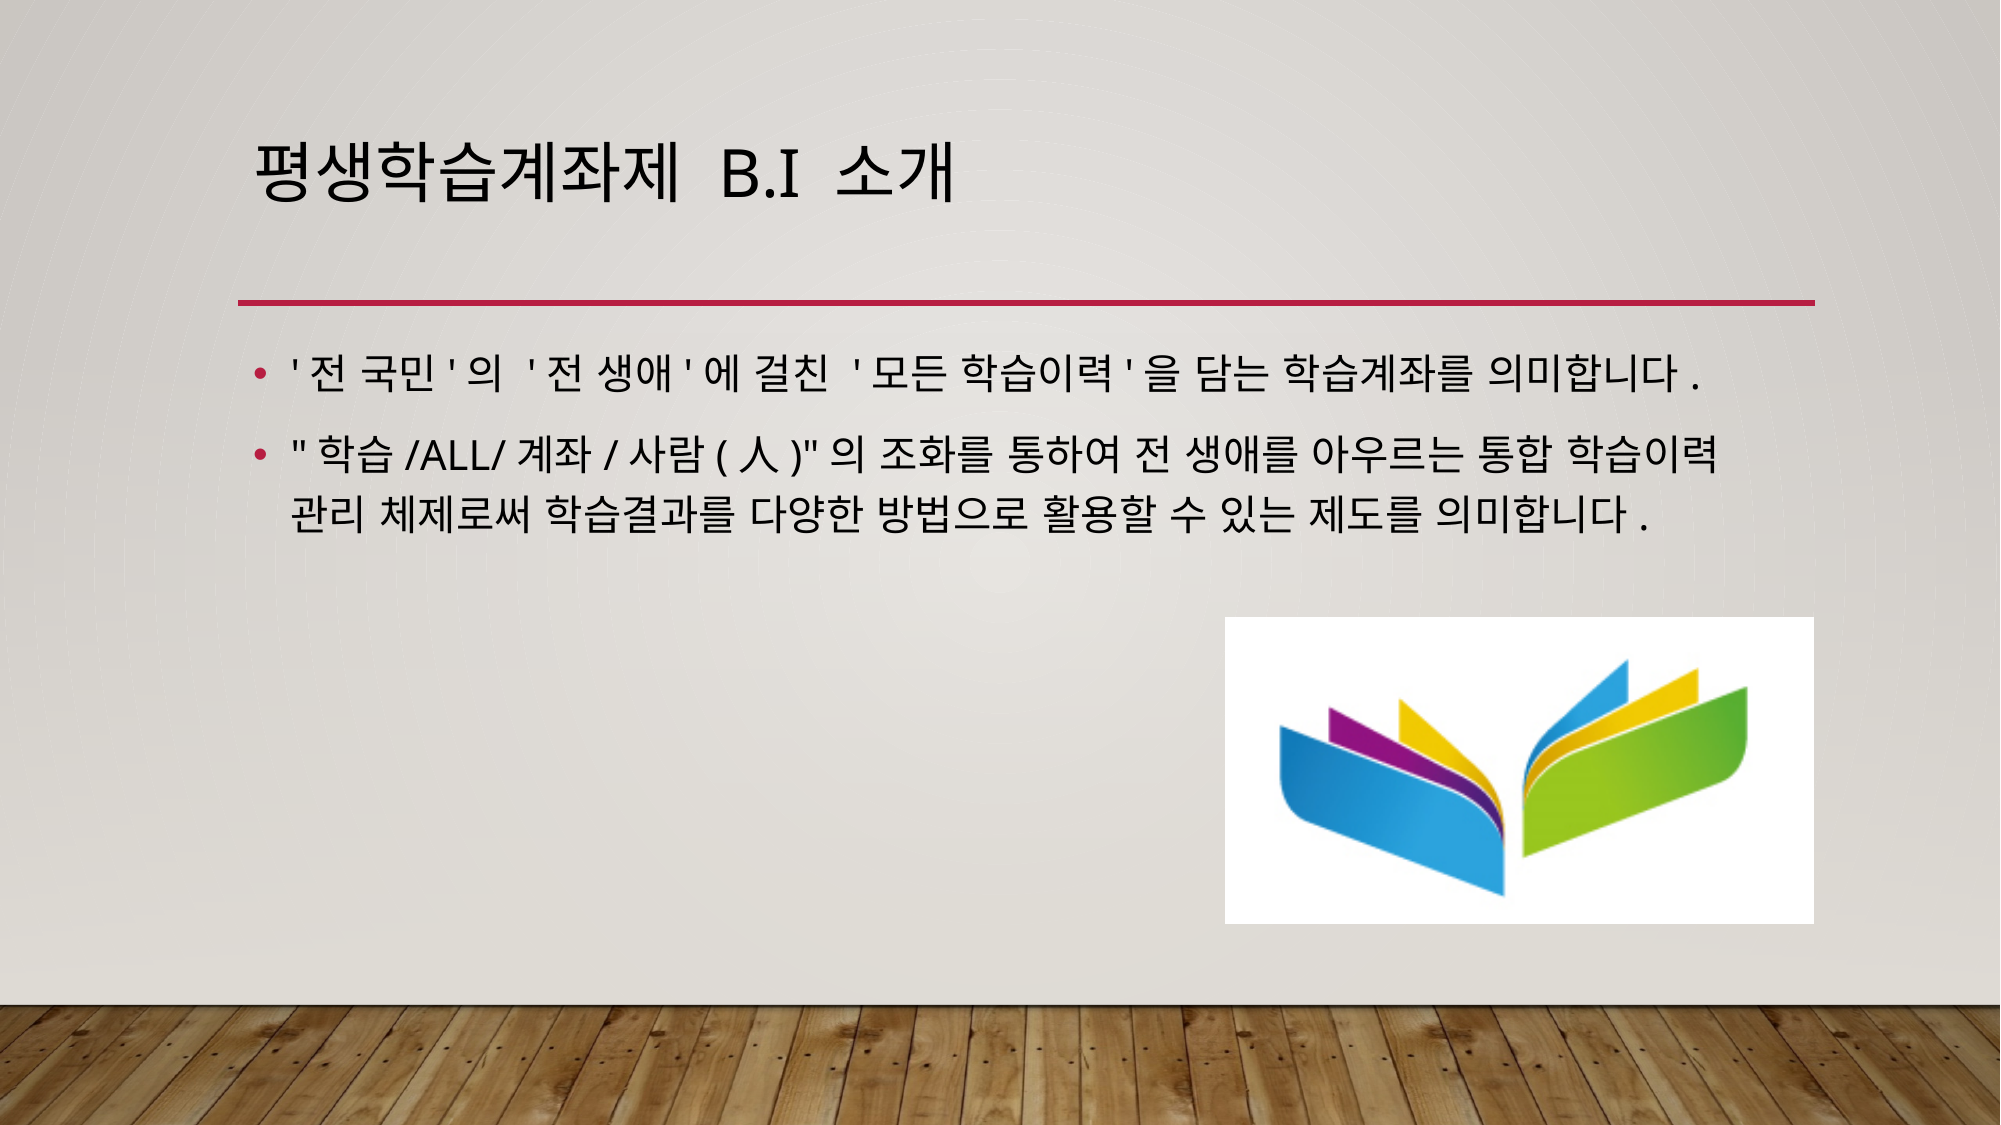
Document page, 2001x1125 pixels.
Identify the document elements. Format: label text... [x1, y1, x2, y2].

list '전 국민'의 '전 생애'에 걸친 '모든 학습이력'을 담는 학습계좌를 의미합니다. "학습/ALL/계좌/사람(人)"의 조화를 통하여 전 생애를 아우르는 통합 학습이력 관리 체제로써 학습결과를 다양한 방법으로 활용할 수 있는 제도를 의미합니다. [238, 330, 1814, 897]
title 평생학습계좌제 B.I 소개 [238, 131, 1814, 305]
picture [1225, 617, 1814, 924]
picture [0, 1005, 2000, 1125]
